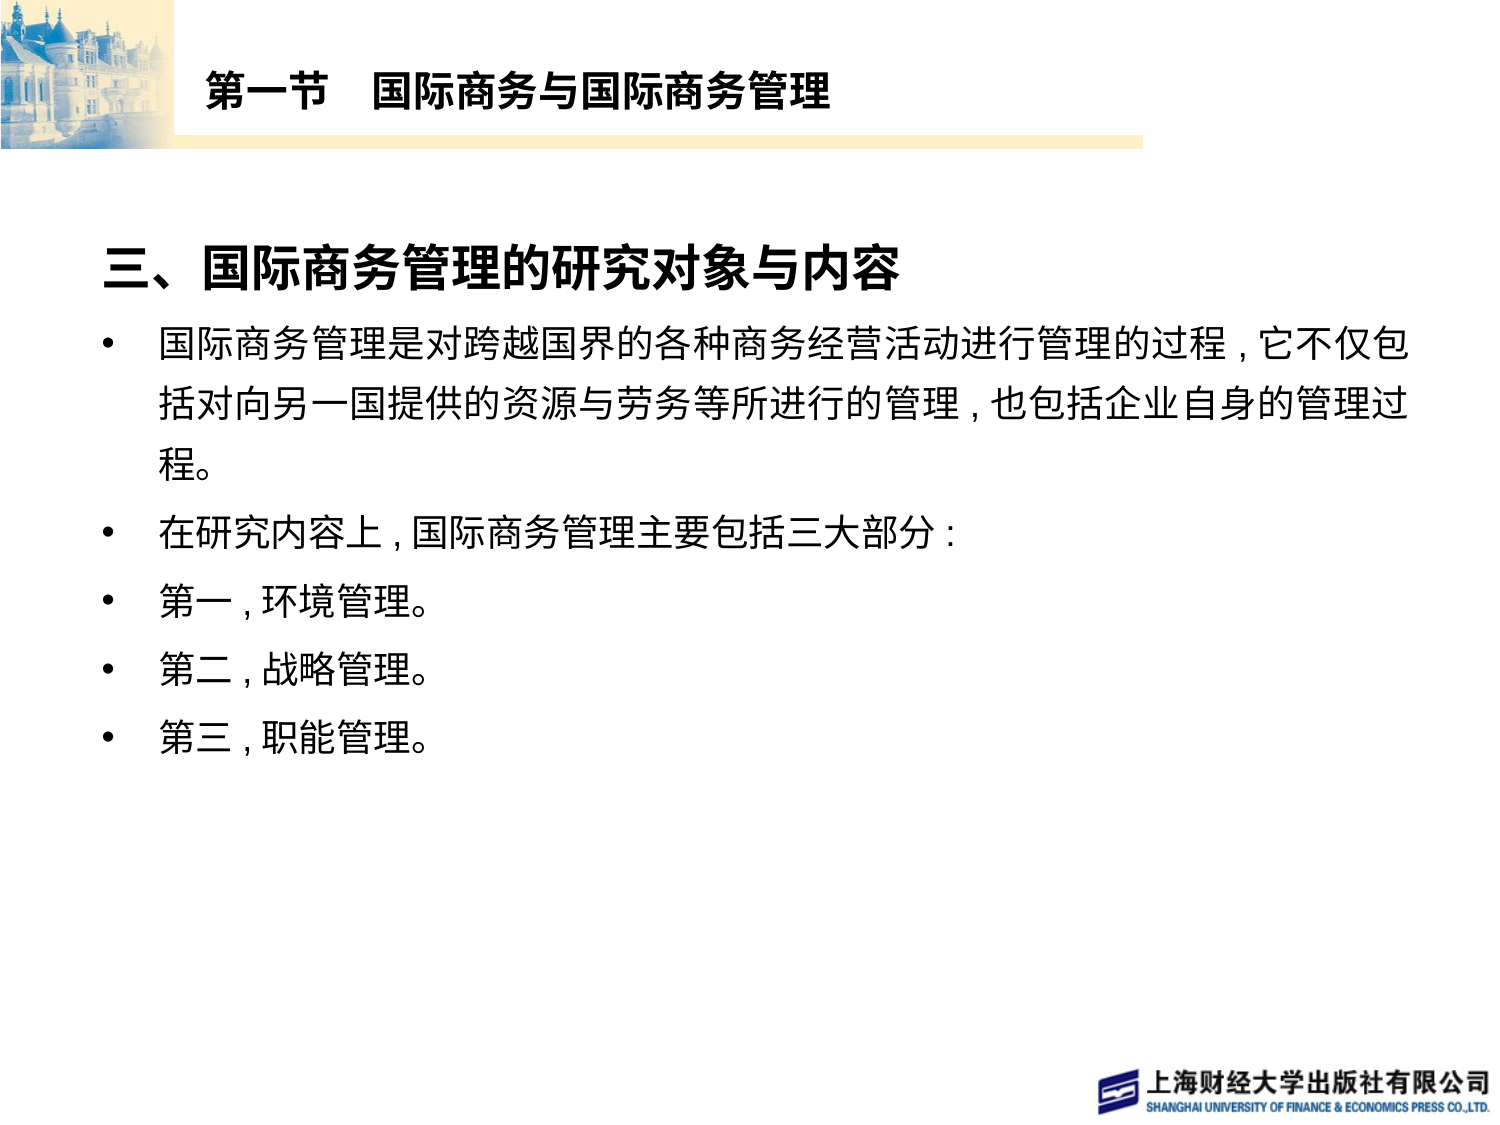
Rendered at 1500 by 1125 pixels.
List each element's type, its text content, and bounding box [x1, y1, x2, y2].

picture [0, 0, 1143, 149]
list 三、国际商务管理的研究对象与内容 国际商务管理是对跨越国界的各种商务经营活动进行管理的过程,它不仅包括对向另一国提供的资源与劳务等所进行的管理,也包括企业自身的管理过程。 在研究内容上,国际商务管理主要包括三大部分: 第一,环境管理。 第二,战略管理。 第三,职能管理。 [86, 207, 1425, 1071]
picture [1097, 1065, 1494, 1120]
title 第一节 国际商务与国际商务管理 [189, 36, 1262, 143]
